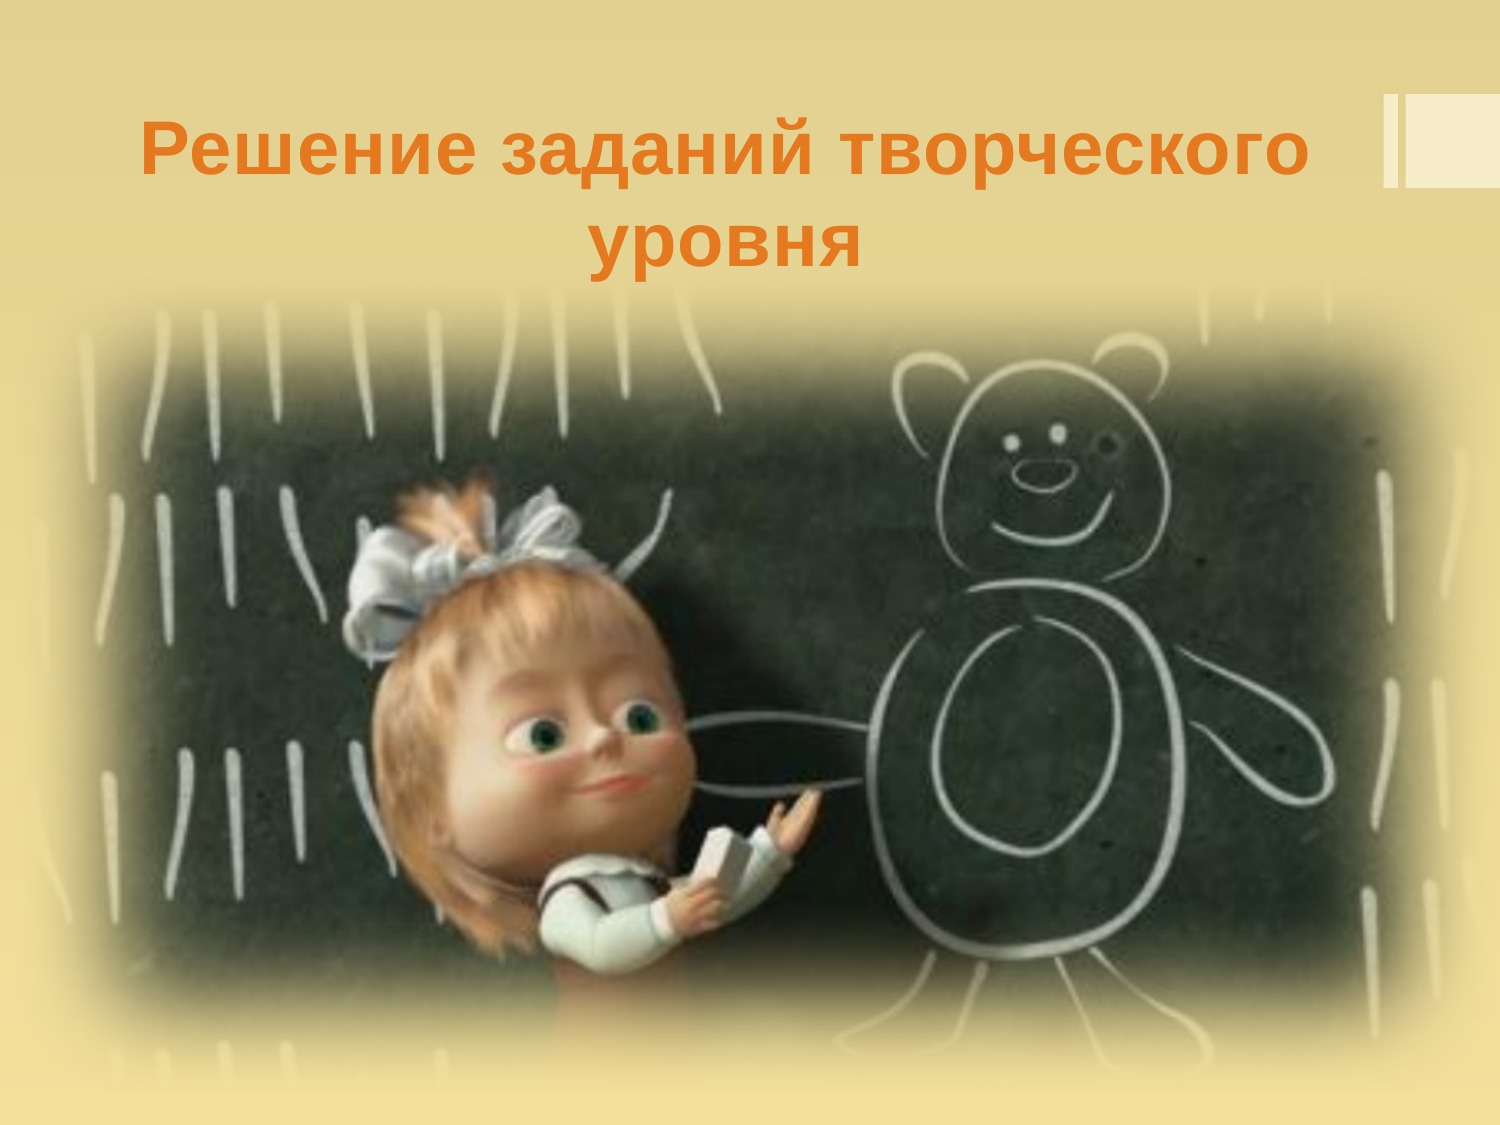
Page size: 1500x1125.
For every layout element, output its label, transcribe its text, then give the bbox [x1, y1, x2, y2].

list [14, 266, 1500, 1100]
title Решение заданий творческого уровня [0, 90, 1453, 372]
